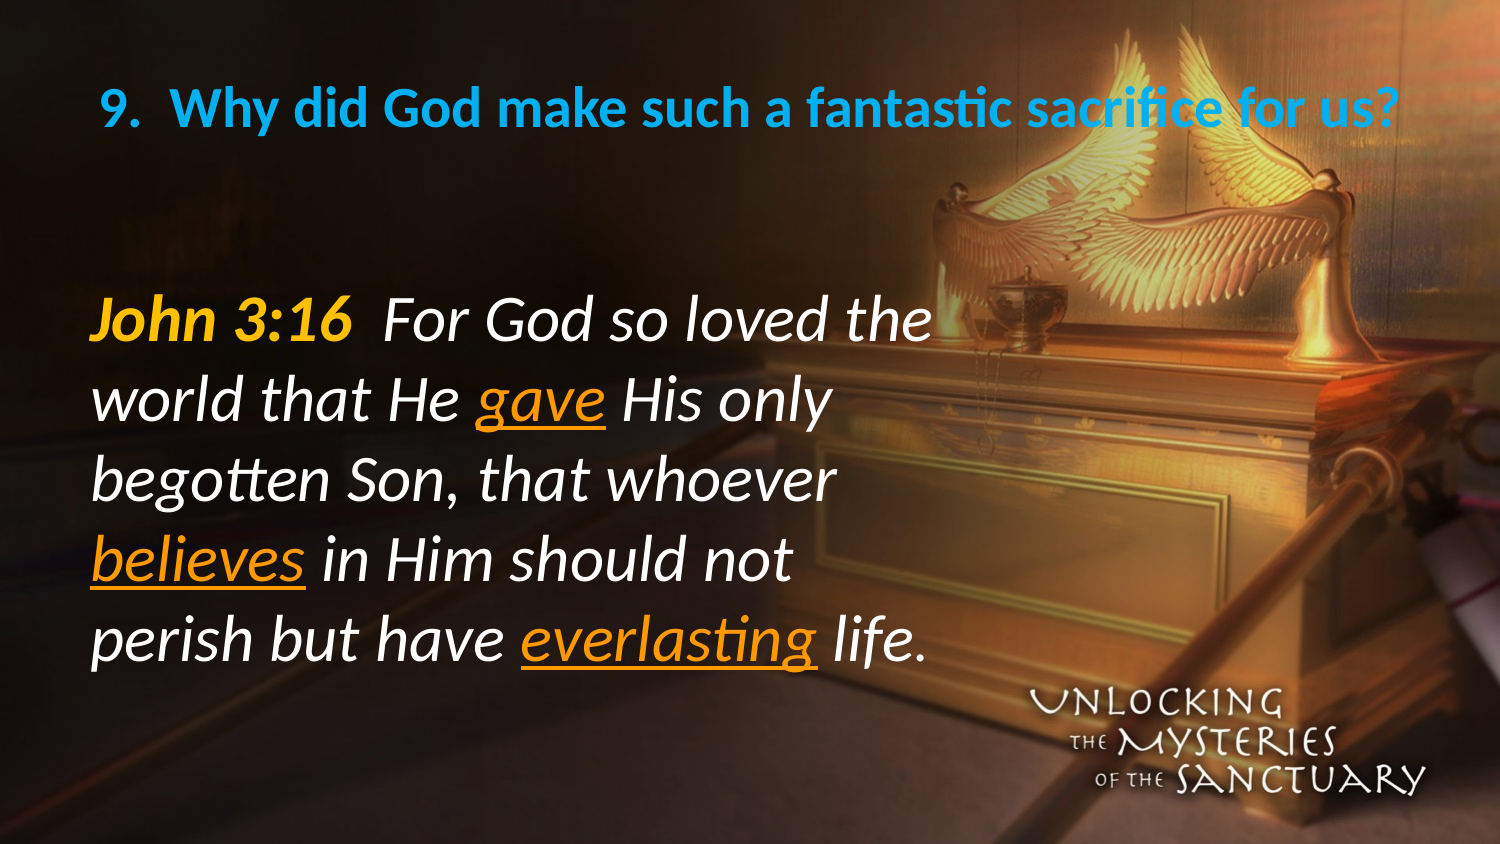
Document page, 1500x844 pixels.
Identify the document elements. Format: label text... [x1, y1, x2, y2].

list John 3:16 For God so loved the world that He gave His only begotten Son, that whoever believes in Him should not perish but have everlasting life. [75, 174, 975, 844]
title 9. Why did God make such a fantastic sacrifice for us? [75, 33, 1425, 175]
picture [0, 0, 1500, 844]
